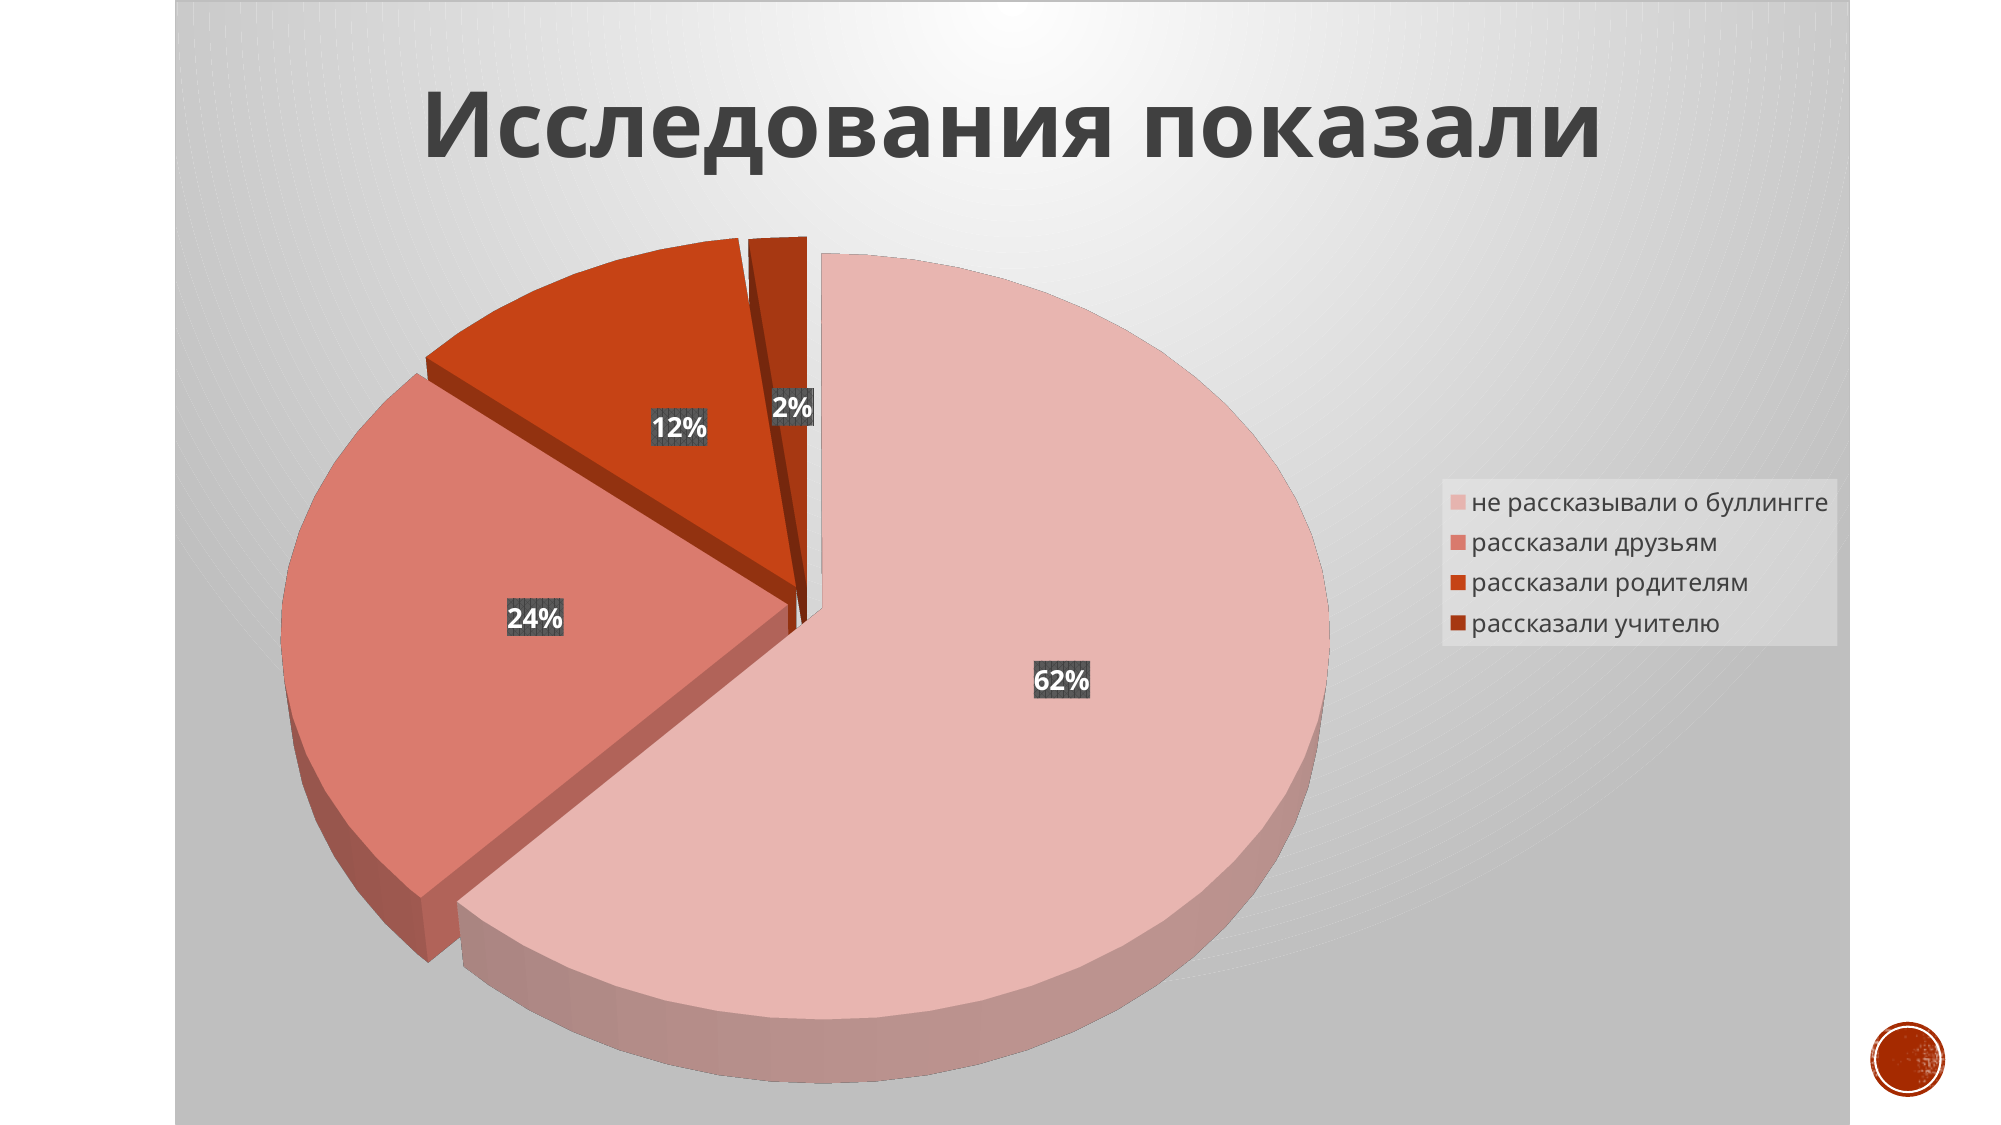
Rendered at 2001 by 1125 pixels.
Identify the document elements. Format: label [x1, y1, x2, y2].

chart [178, 4, 1847, 1122]
